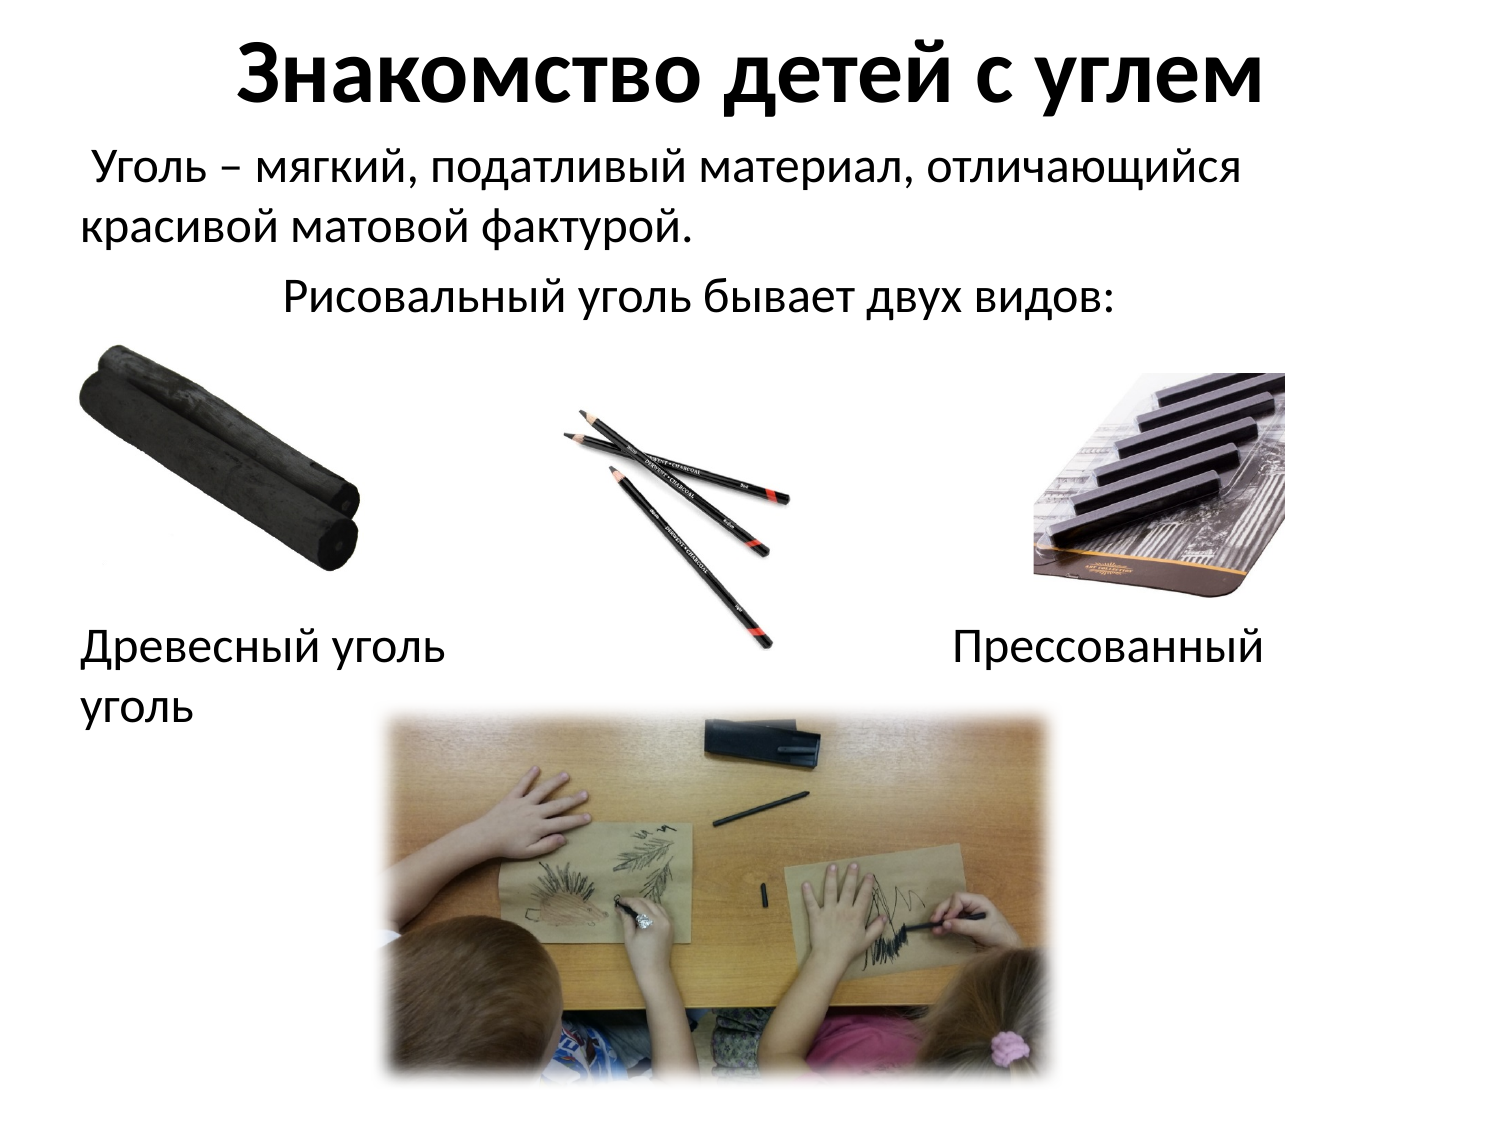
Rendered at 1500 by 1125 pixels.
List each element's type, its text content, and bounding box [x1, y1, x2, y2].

picture [560, 396, 806, 651]
picture [69, 335, 376, 583]
title Знакомство детей с углем [76, 0, 1427, 160]
list Уголь – мягкий, податливый материал, отличающийся красивой матовой фактурой. Рисовальный уголь бывает двух видов: Древесный уголь Прессованный уголь [64, 125, 1415, 868]
picture [371, 700, 1063, 1090]
picture [1033, 373, 1286, 599]
